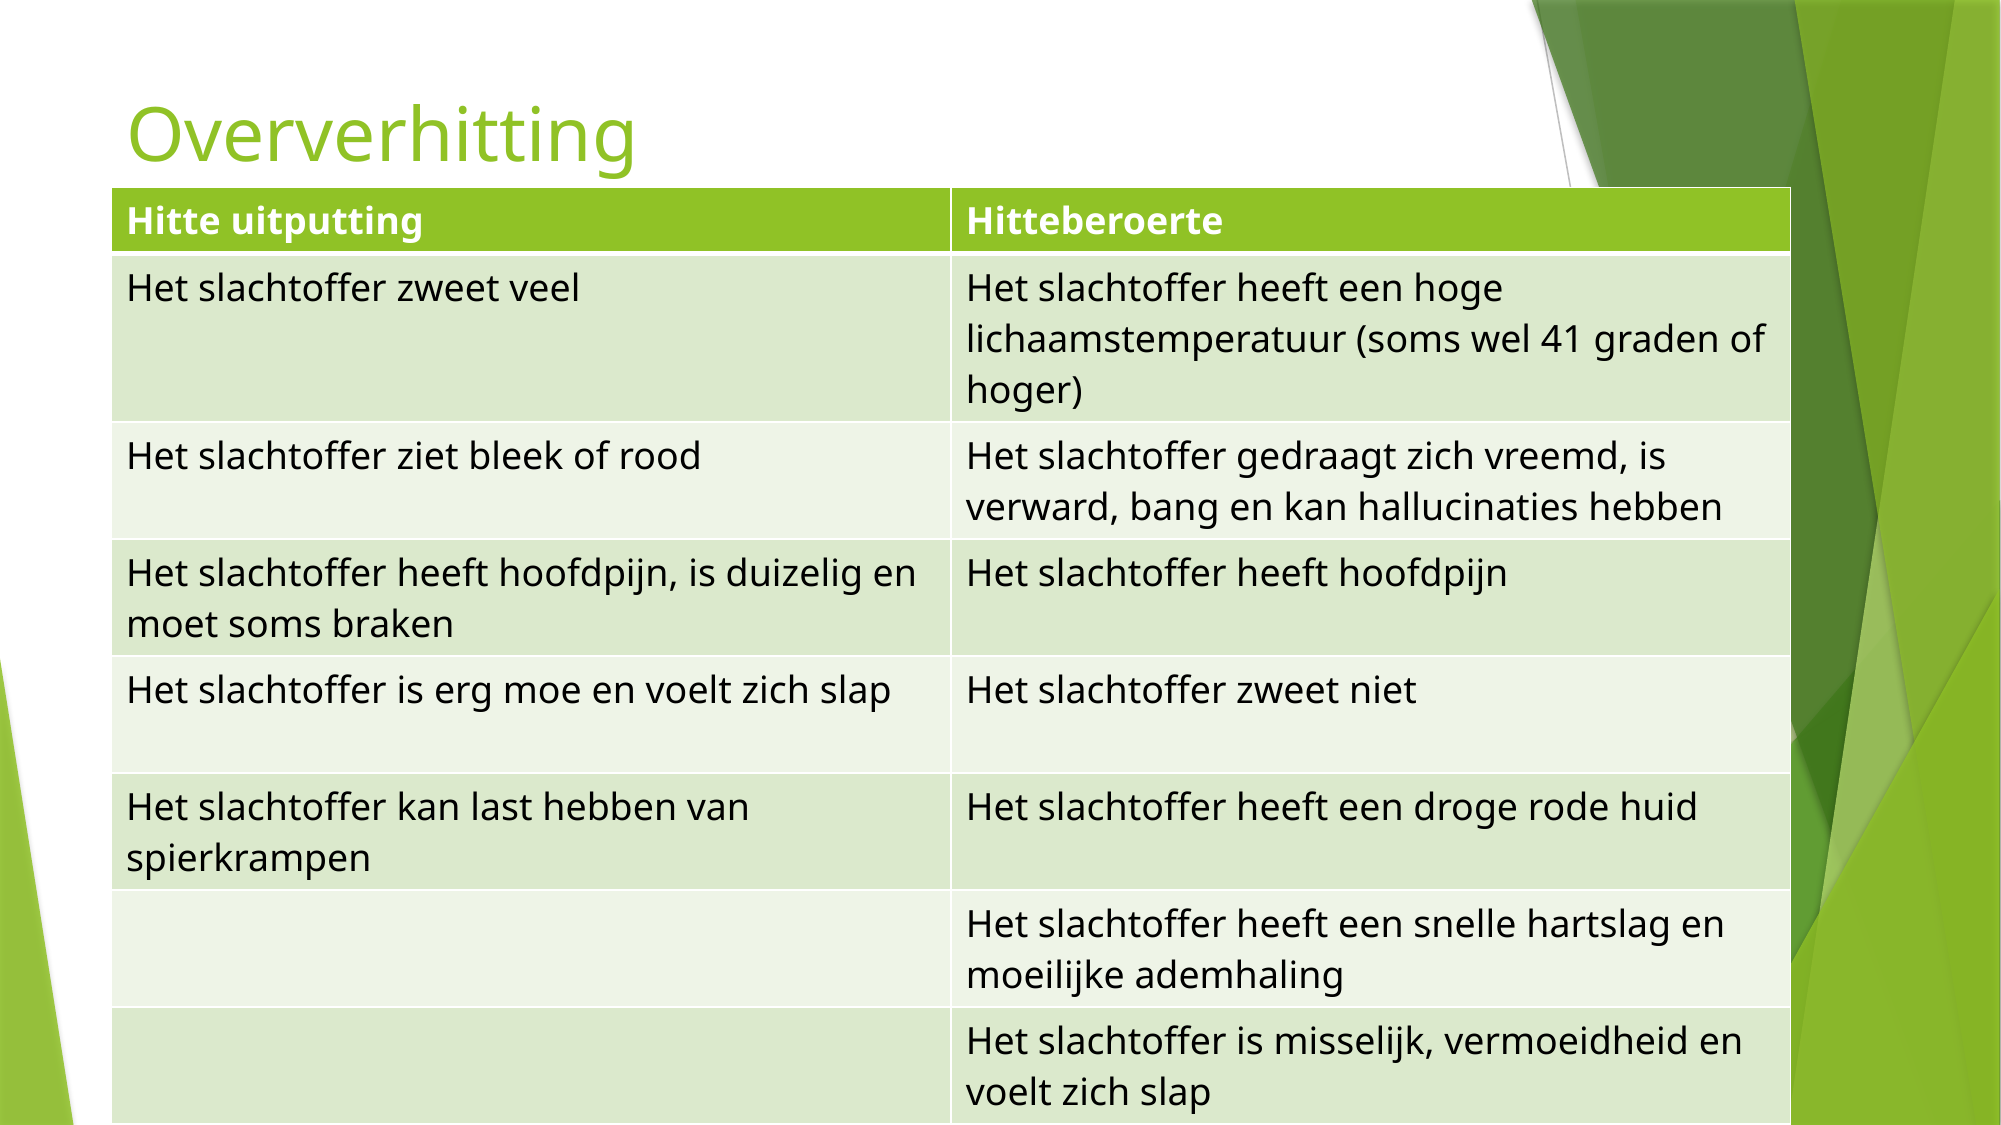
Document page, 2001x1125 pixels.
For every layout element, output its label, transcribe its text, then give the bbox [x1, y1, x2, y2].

table_header Hitte uitputting [112, 188, 950, 251]
table_cell Het slachtoffer heeft een droge rode huid [952, 774, 1790, 889]
table_cell Het slachtoffer ziet bleek of rood [112, 423, 950, 538]
table_header Hitteberoerte [952, 188, 1790, 251]
table_cell Het slachtoffer kan last hebben van spierkrampen [112, 774, 950, 889]
table_cell [112, 891, 950, 1006]
table_cell Het slachtoffer zweet veel [112, 256, 950, 421]
table_cell Het slachtoffer heeft een hoge lichaamstemperatuur (soms wel 41 graden of hoger) [952, 256, 1790, 421]
table_cell Het slachtoffer heeft hoofdpijn, is duizelig en moet soms braken [112, 540, 950, 655]
table_cell Het slachtoffer is erg moe en voelt zich slap [112, 657, 950, 772]
table_cell Het slachtoffer is misselijk, vermoeidheid en voelt zich slap [952, 1008, 1790, 1123]
table_cell Het slachtoffer heeft hoofdpijn [952, 540, 1790, 655]
title Oververhitting [111, 79, 1522, 187]
table_cell Het slachtoffer zweet niet [952, 657, 1790, 772]
table_cell Het slachtoffer heeft een snelle hartslag en moeilijke ademhaling [952, 891, 1790, 1006]
table_cell Het slachtoffer gedraagt zich vreemd, is verward, bang en kan hallucinaties hebben [952, 423, 1790, 538]
table_cell [112, 1008, 950, 1123]
